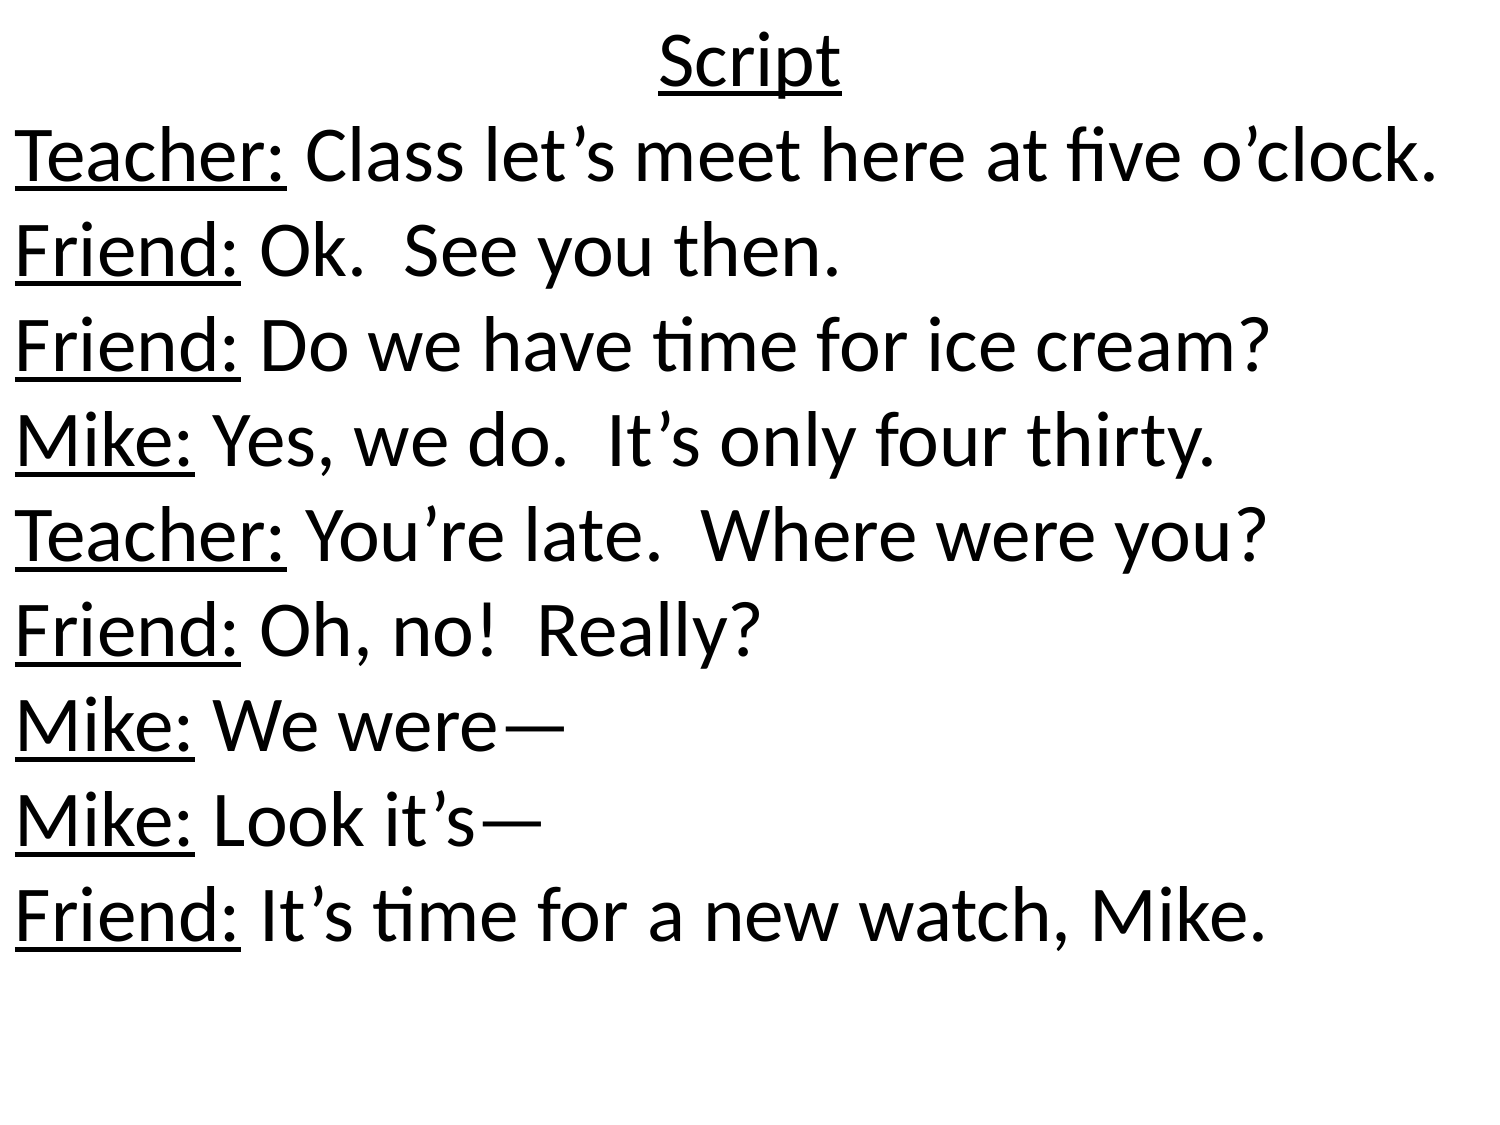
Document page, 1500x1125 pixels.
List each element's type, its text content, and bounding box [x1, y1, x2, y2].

text_box Script Teacher: Class let’s meet here at five o’clock. Friend: Ok. See you then. Friend: Do we have time for ice cream? Mike: Yes, we do. It’s only four thirty. Teacher: You’re late. Where were you? Friend: Oh, no! Really? Mike: We were— Mike: Look it’s— Friend: It’s time for a new watch, Mike. [0, 0, 1500, 965]
